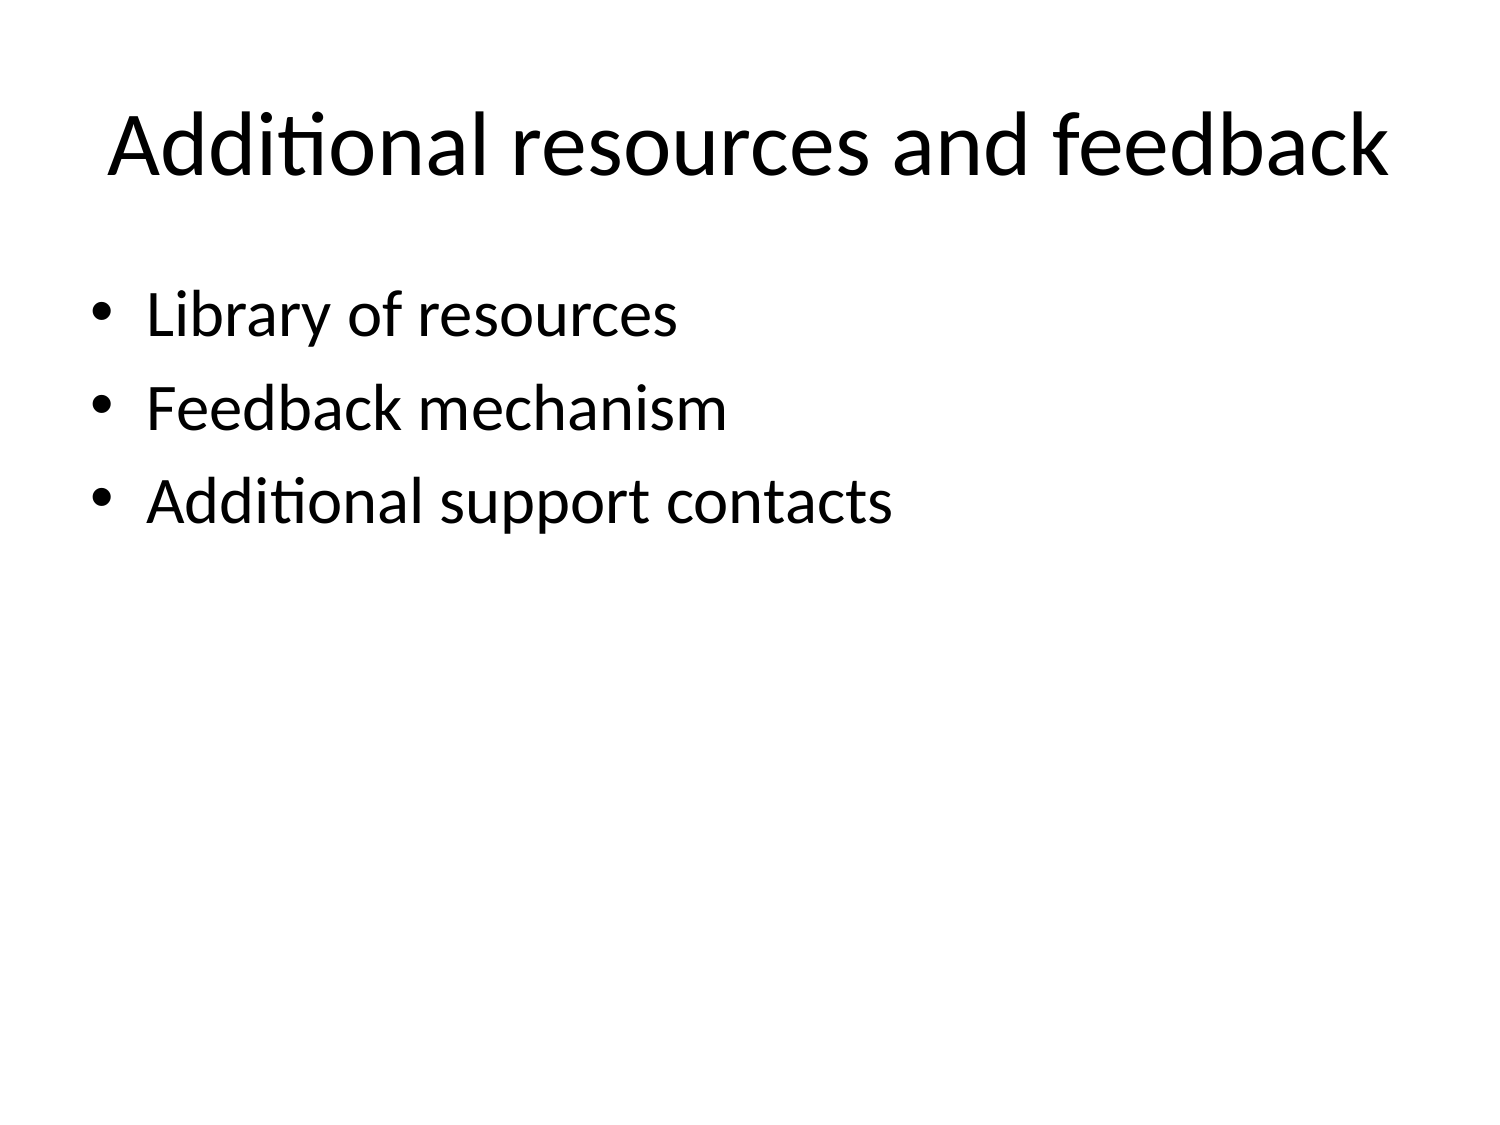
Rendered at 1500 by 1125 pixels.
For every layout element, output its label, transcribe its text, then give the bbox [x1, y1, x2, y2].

list Library of resources Feedback mechanism Additional support contacts [75, 262, 1425, 1005]
title Additional resources and feedback [75, 45, 1425, 233]
